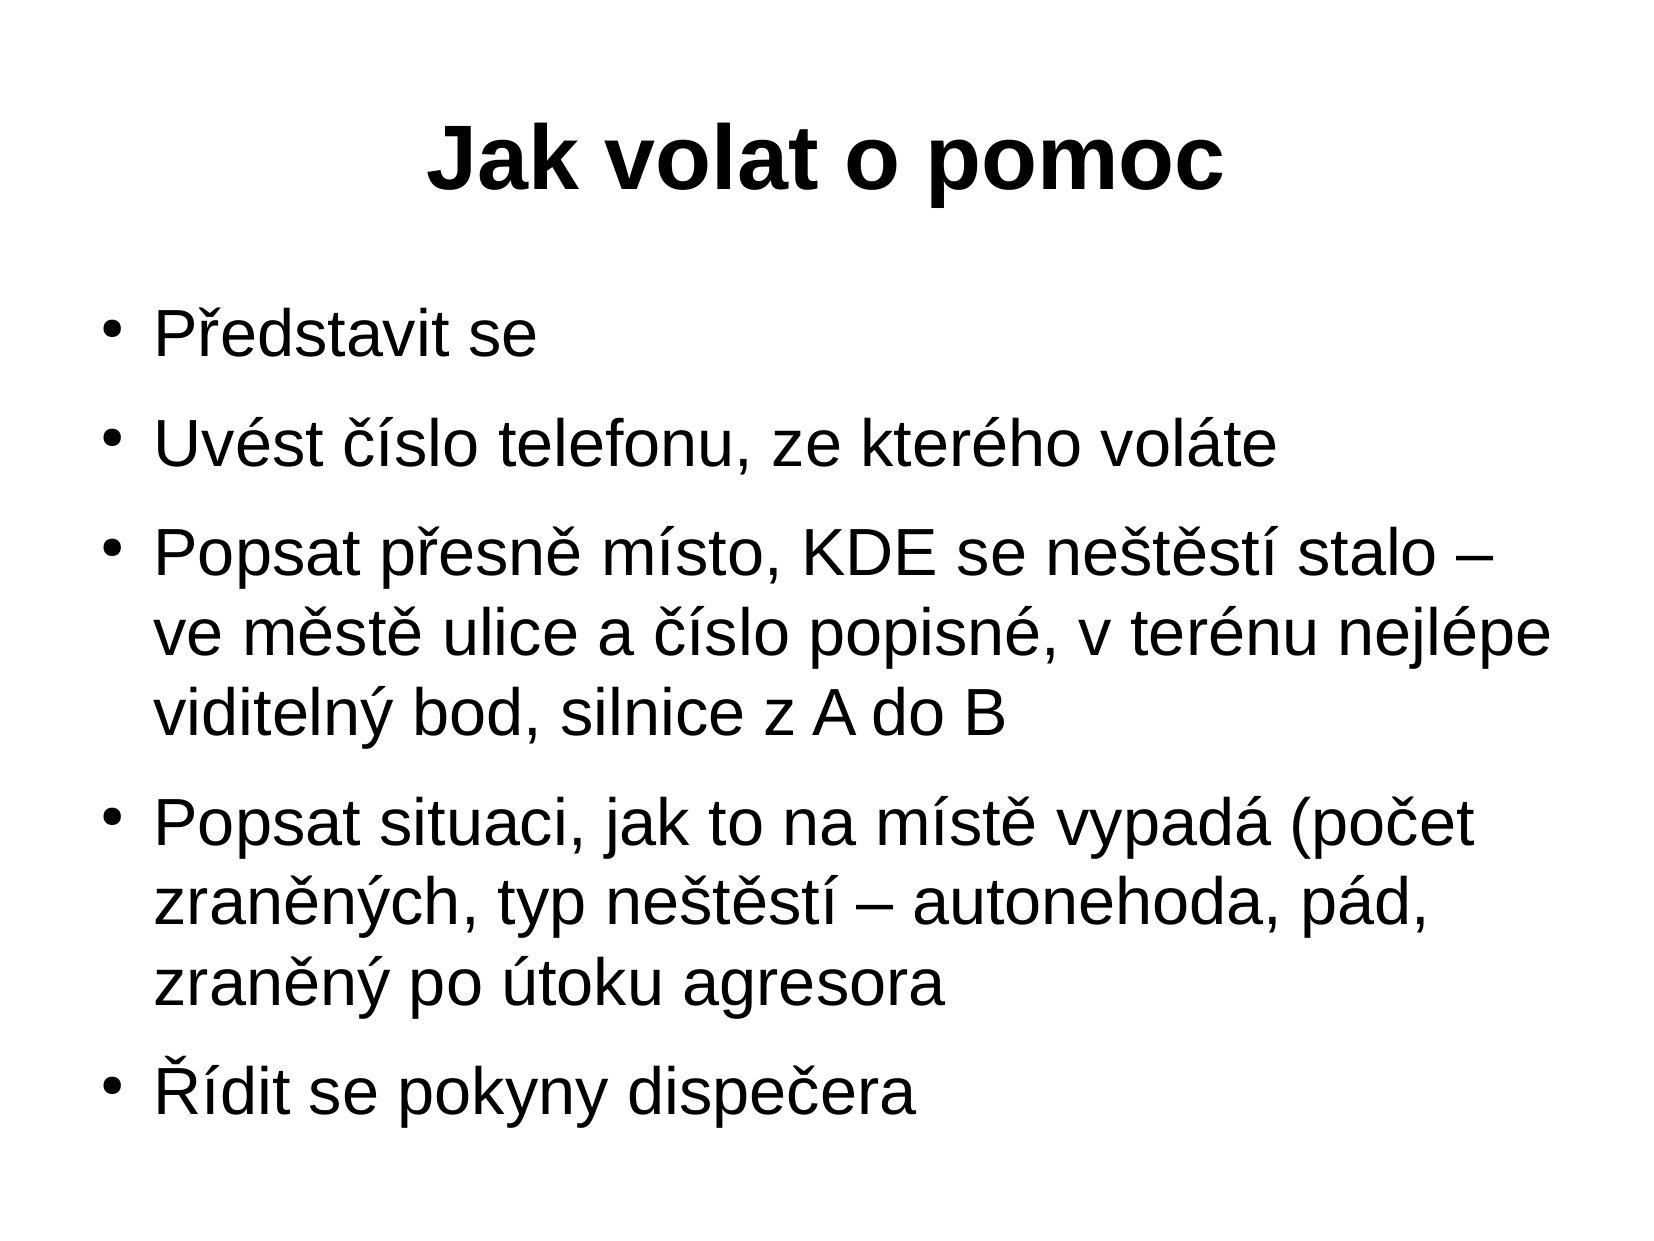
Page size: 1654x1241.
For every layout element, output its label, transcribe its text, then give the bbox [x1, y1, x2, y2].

list Představit se Uvést číslo telefonu, ze kterého voláte Popsat přesně místo, KDE se neštěstí stalo – ve městě ulice a číslo popisné, v terénu nejlépe viditelný bod, silnice z A do B Popsat situaci, jak to na místě vypadá (počet zraněných, typ neštěstí – autonehoda, pád, zraněný po útoku agresora Řídit se pokyny dispečera [82, 290, 1571, 1109]
title Jak volat o pomoc [82, 49, 1571, 257]
